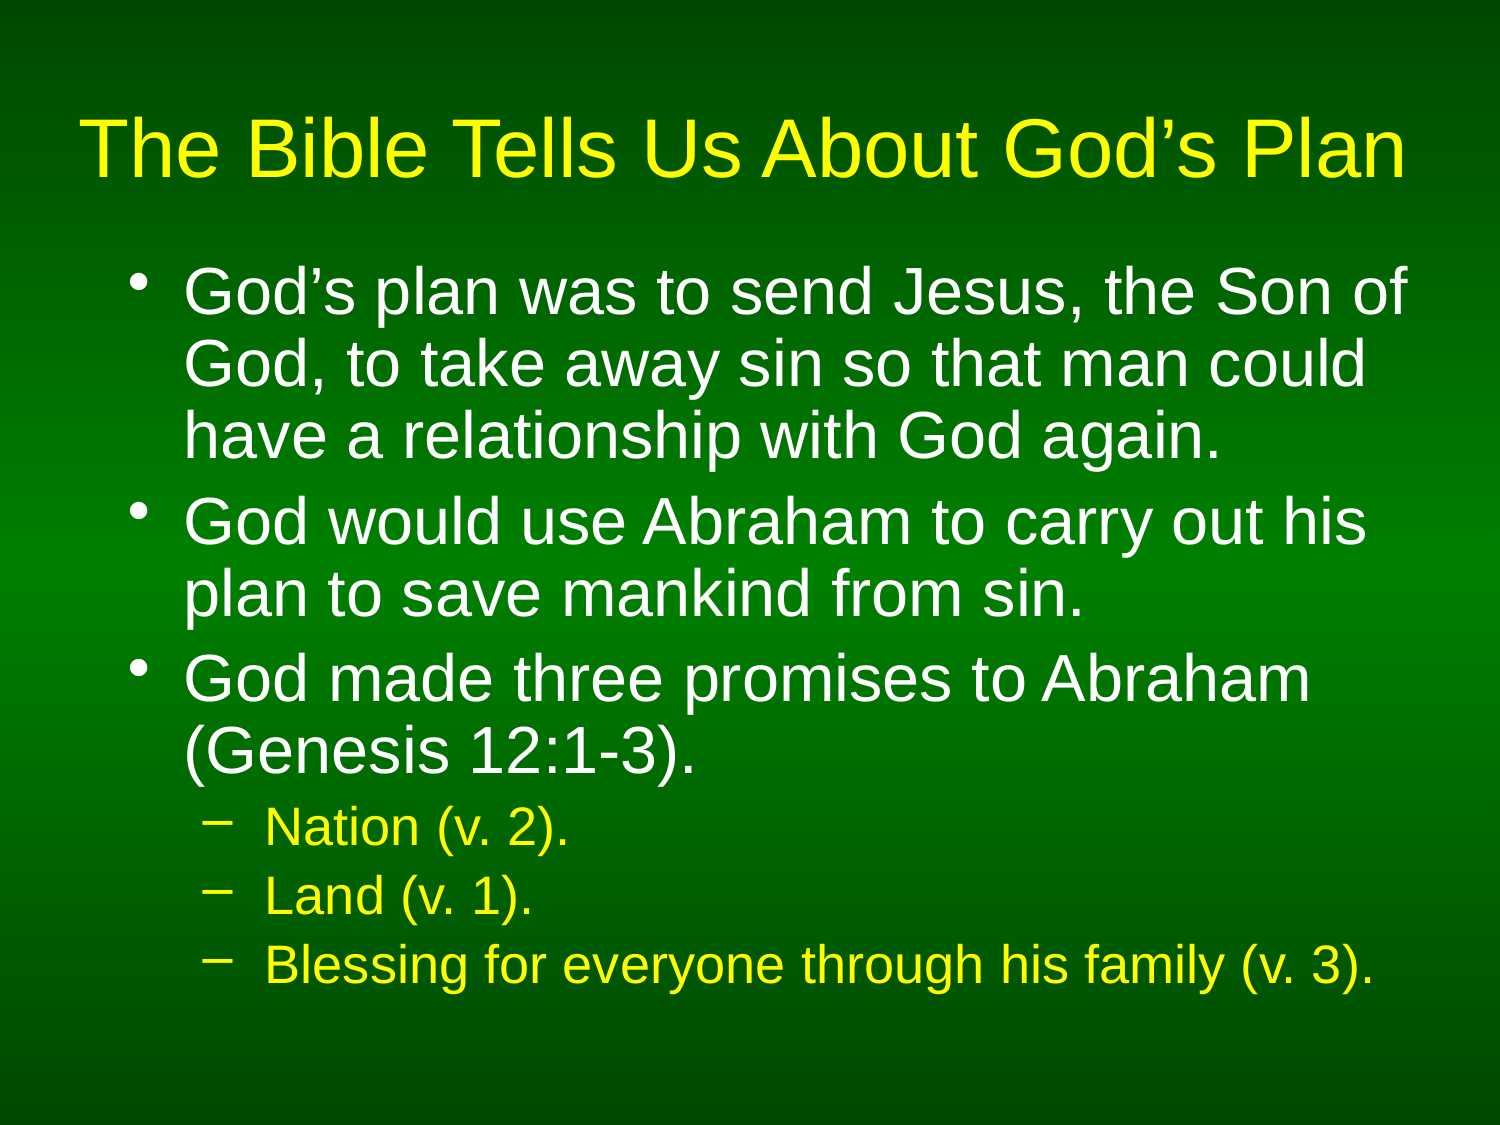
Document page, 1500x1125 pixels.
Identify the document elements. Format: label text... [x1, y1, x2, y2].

list God’s plan was to send Jesus, the Son of God, to take away sin so that man could have a relationship with God again. God would use Abraham to carry out his plan to save mankind from sin. God made three promises to Abraham (Genesis 12:1-3). Nation (v. 2). Land (v. 1). Blessing for everyone through his family (v. 3). [112, 249, 1438, 1088]
title The Bible Tells Us About God’s Plan [50, 50, 1438, 238]
